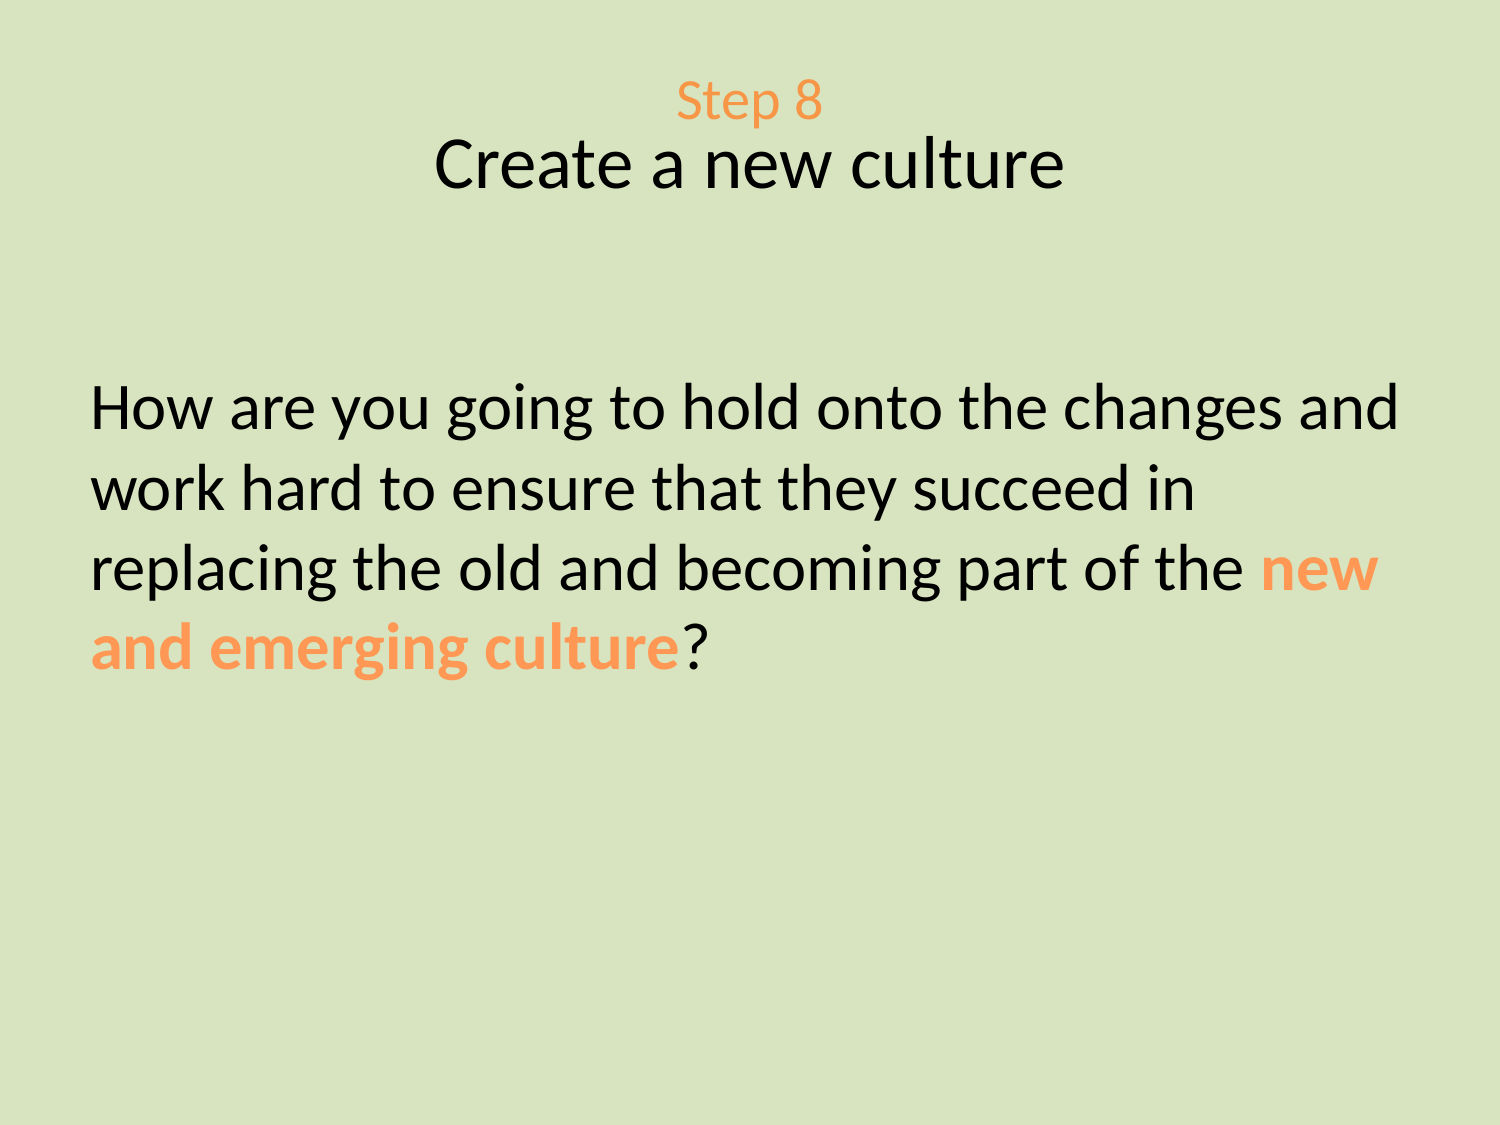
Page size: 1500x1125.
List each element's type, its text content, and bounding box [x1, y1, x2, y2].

title Step 8 Create a new culture [75, 45, 1425, 233]
list How are you going to hold onto the changes and work hard to ensure that they succeed in replacing the old and becoming part of the new and emerging culture? [75, 262, 1425, 1005]
